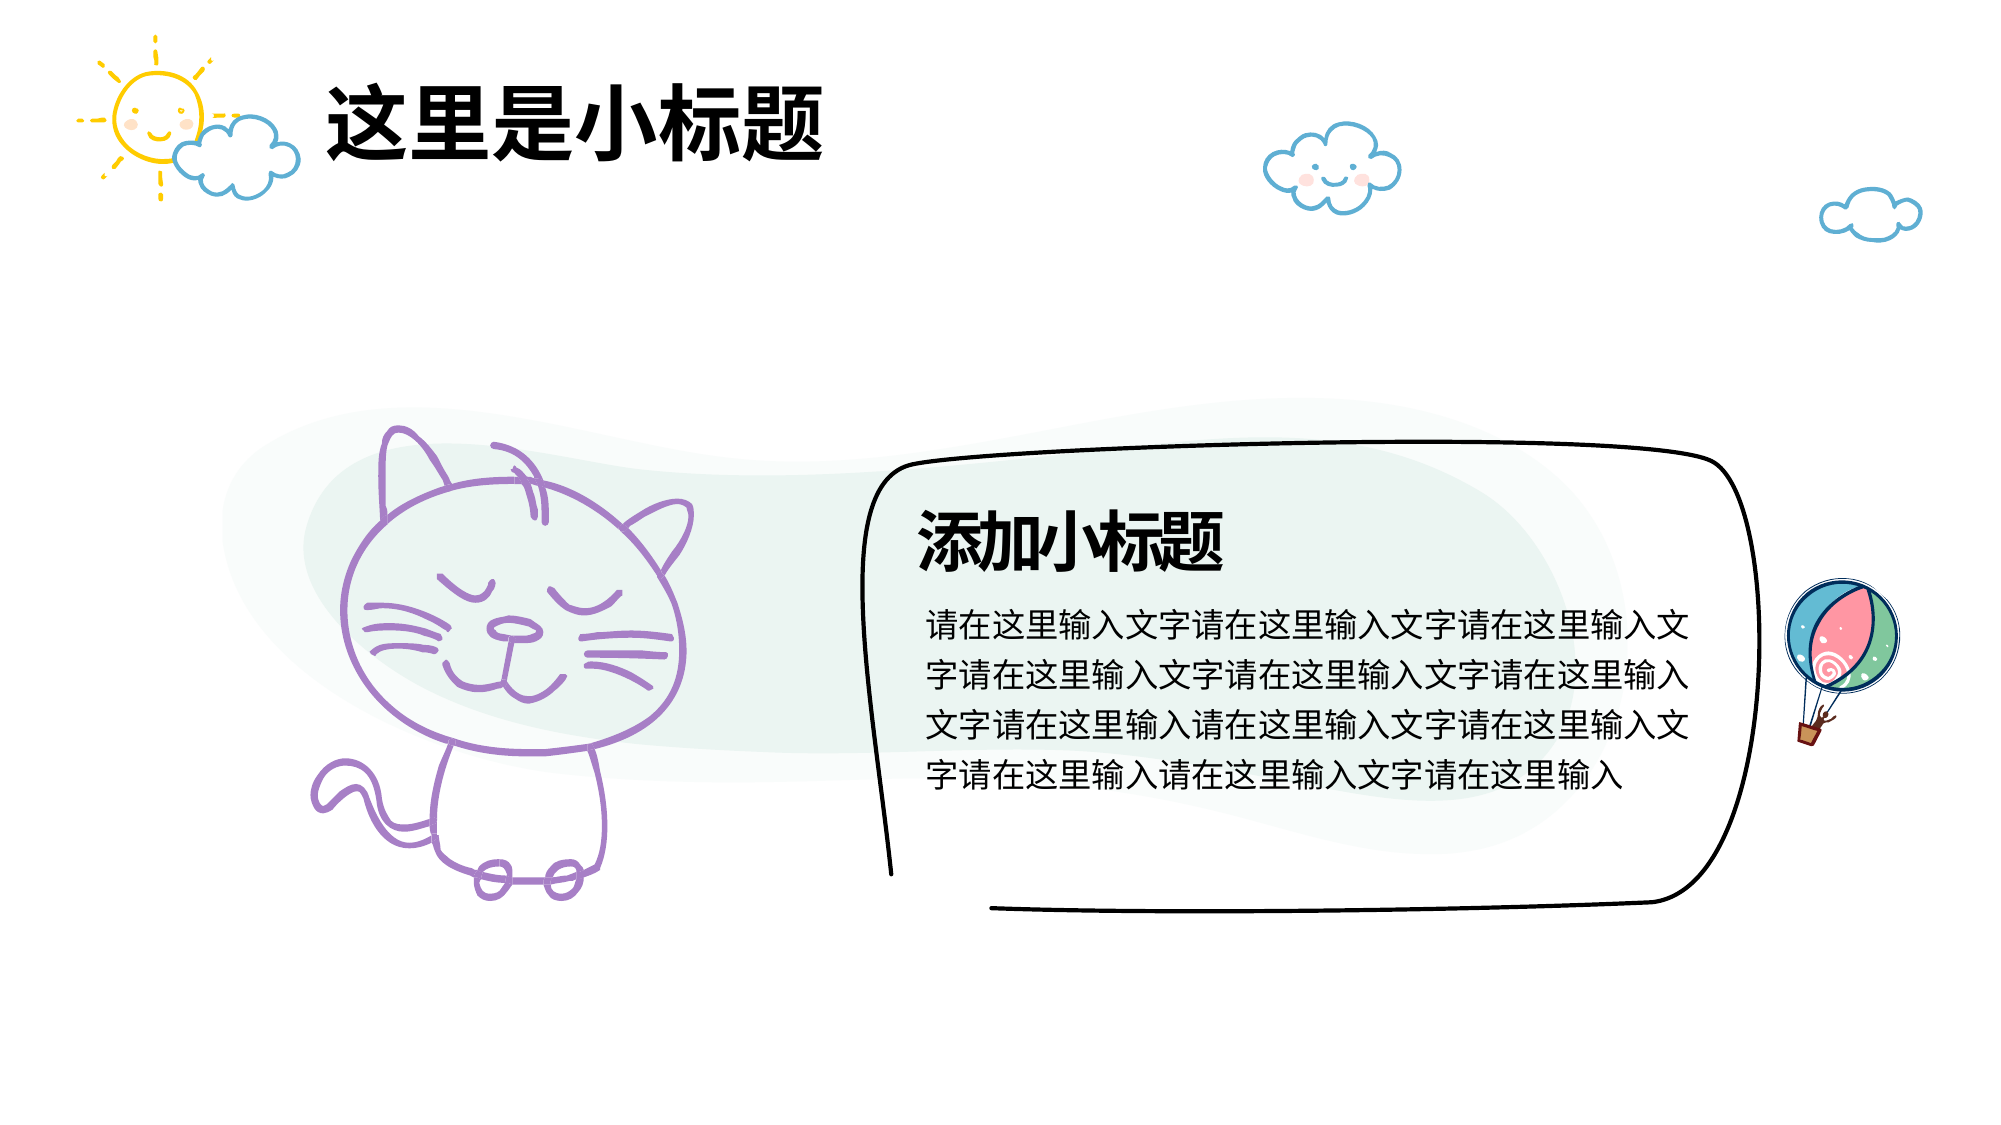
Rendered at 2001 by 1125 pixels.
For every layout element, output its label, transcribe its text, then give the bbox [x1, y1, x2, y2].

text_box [310, 425, 694, 902]
text_box [888, 446, 1761, 913]
text_box 请在这里输入文字请在这里输入文字请在这里输入文字请在这里输入文字请在这里输入文字请在这里输入文字请在这里输入请在这里输入文字请在这里输入文字请在这里输入请在这里输入文字请在这里输入 [1628, 587, 1716, 802]
picture [222, 397, 1628, 855]
picture [76, 33, 1924, 244]
picture [1766, 572, 1884, 739]
